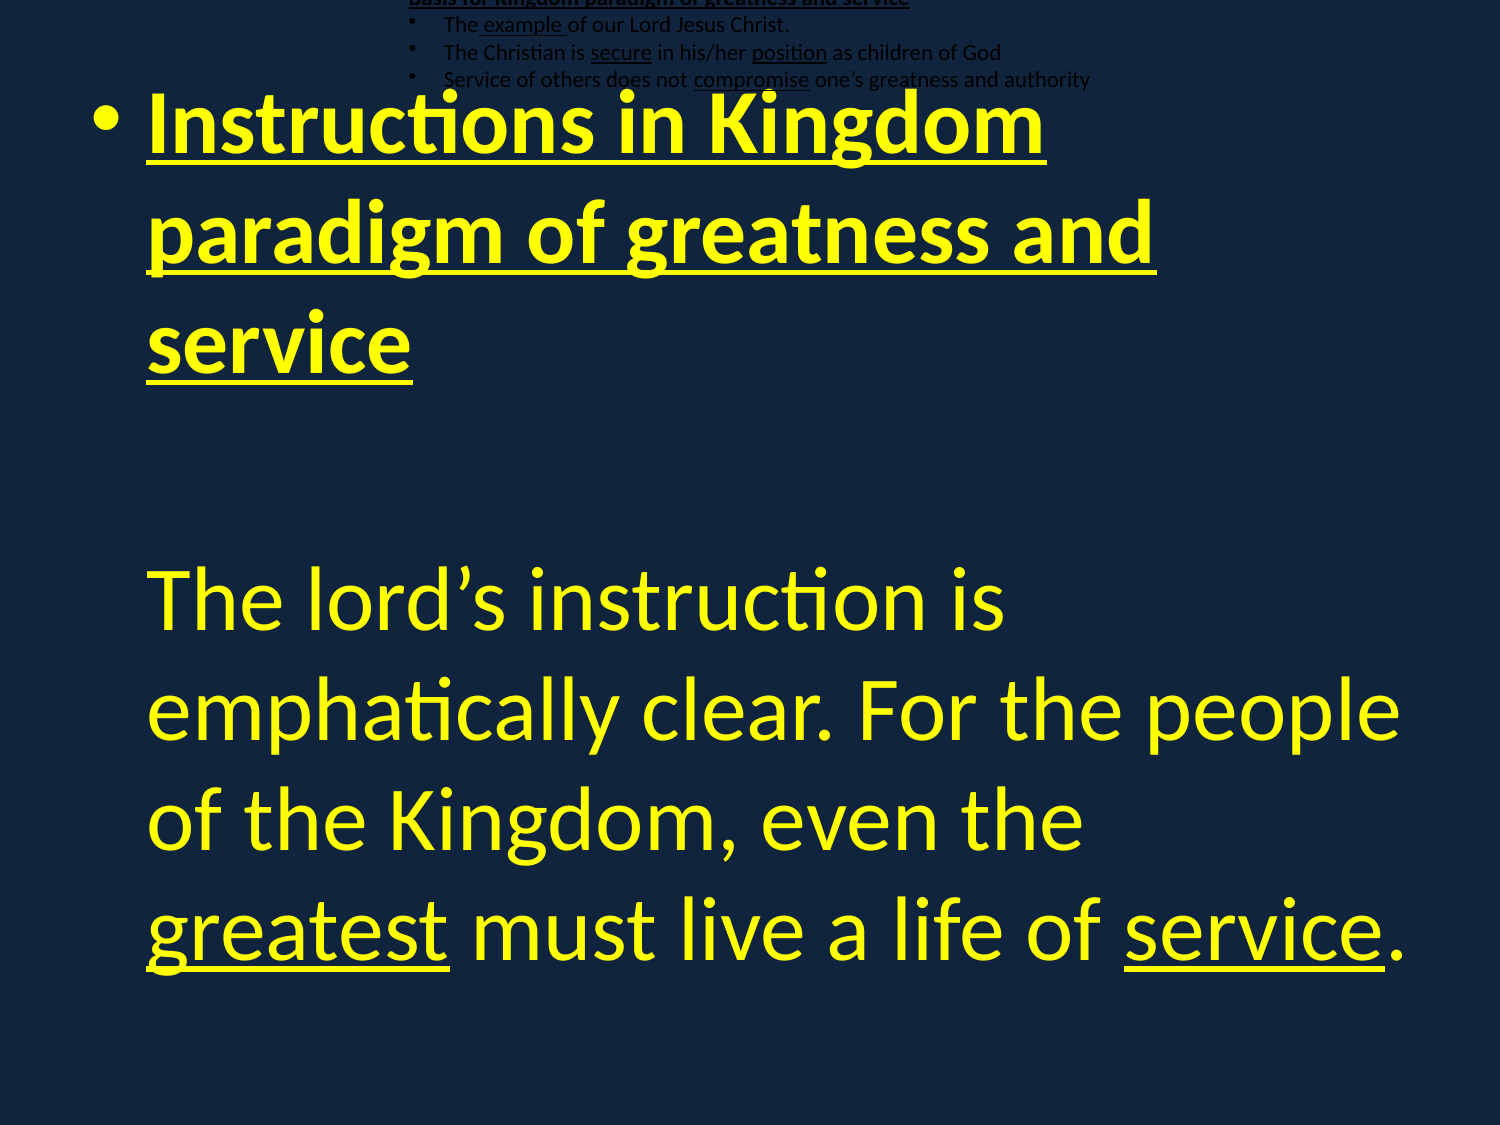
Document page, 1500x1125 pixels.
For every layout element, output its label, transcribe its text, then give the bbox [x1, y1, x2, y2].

text_box Basis for Kingdom paradigm of greatness and service The example of our Lord Jesus Christ. The Christian is secure in his/her position as children of God Service of others does not compromise one’s greatness and authority [393, 0, 1107, 100]
list Instructions in Kingdom paradigm of greatness and service The lord’s instruction is emphatically clear. For the people of the Kingdom, even the greatest must live a life of service. [74, 54, 1426, 798]
